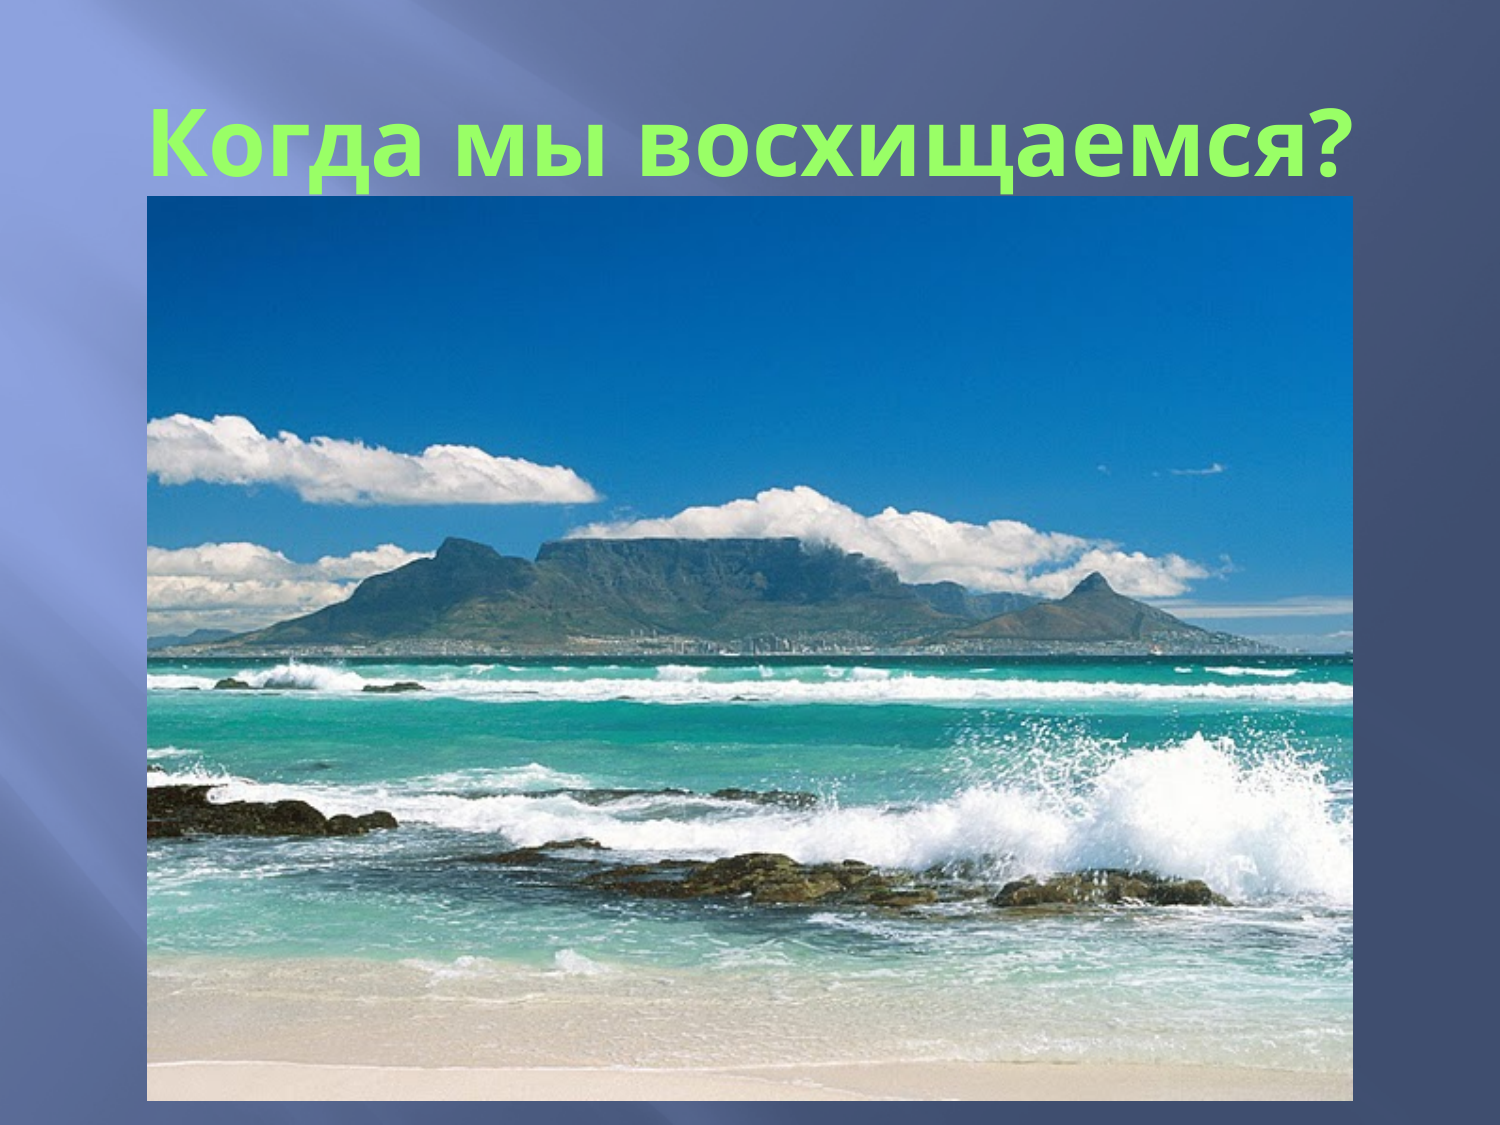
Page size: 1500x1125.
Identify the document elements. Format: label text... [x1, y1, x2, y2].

title Когда мы восхищаемся? [75, 45, 1425, 233]
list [147, 196, 1353, 1101]
